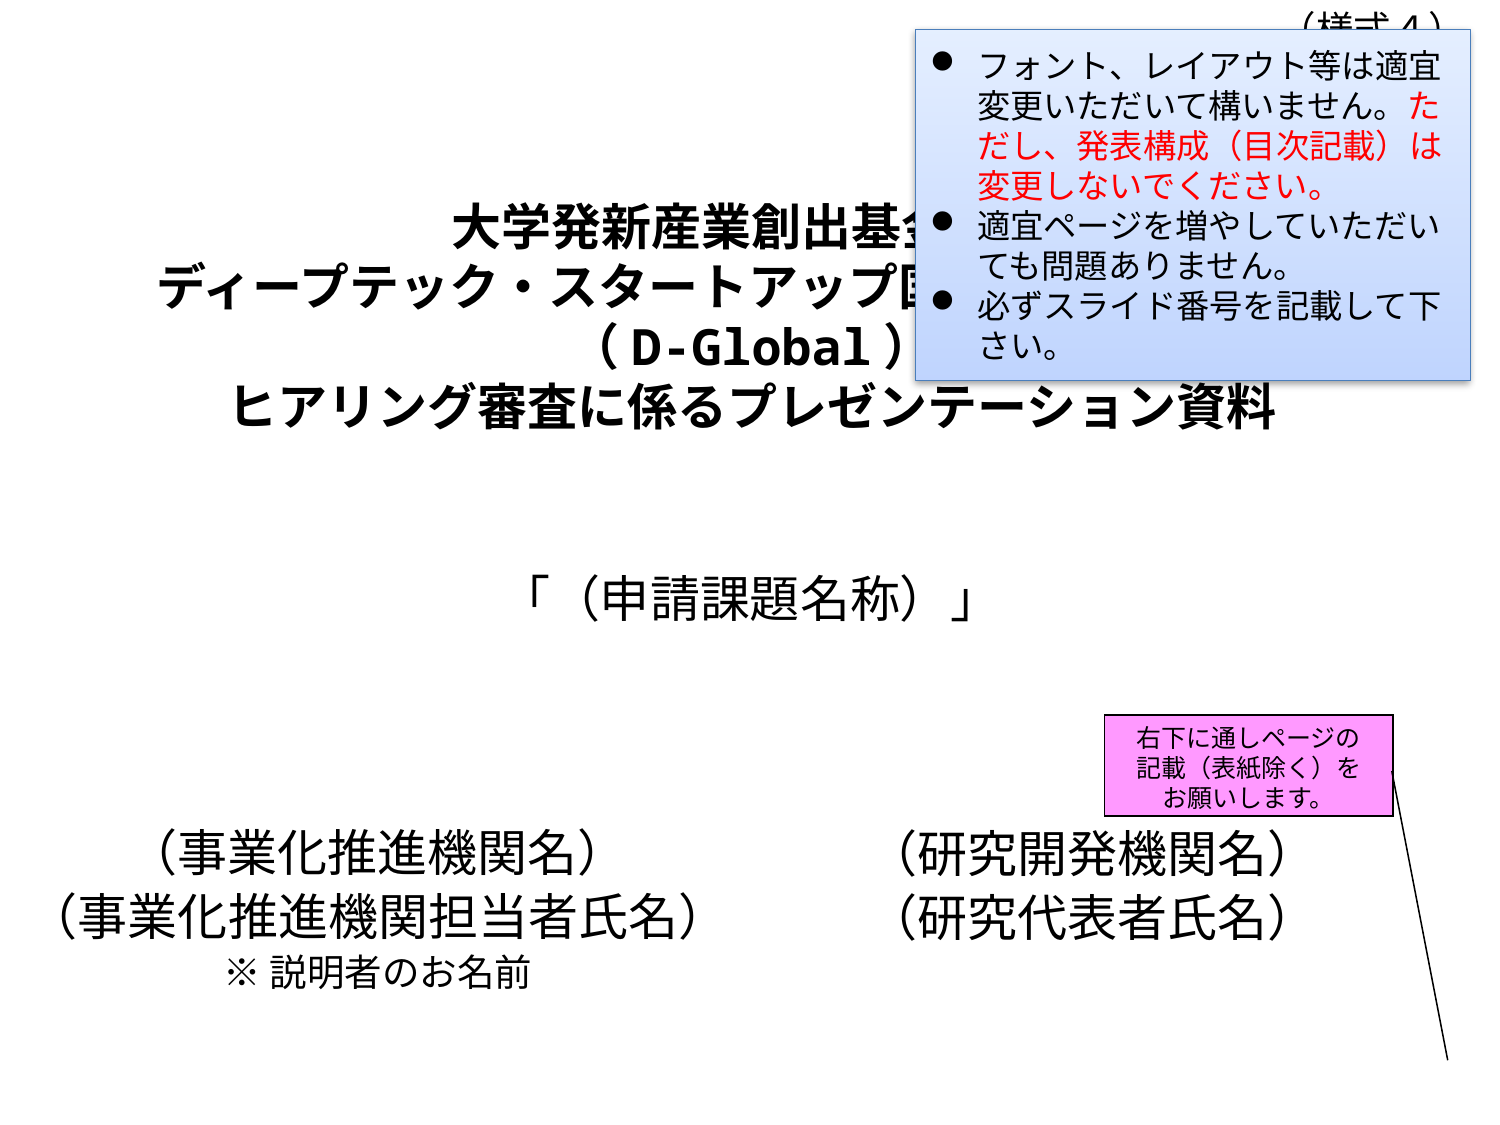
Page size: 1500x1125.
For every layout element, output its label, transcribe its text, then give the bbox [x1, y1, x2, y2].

subtitle （事業化推進機関名） （事業化推進機関担当者氏名） ※説明者のお名前 [0, 822, 761, 1047]
text_box 右下に通しページの 記載（表紙除く）を お願いします。 [1104, 715, 1402, 822]
text_box （研究開発機関名） （研究代表者氏名） [761, 822, 1424, 1071]
text_box 「（申請課題名称）」 [395, 567, 1105, 650]
text_box （様式４） [1257, 3, 1488, 52]
title 大学発新産業創出基金事業 ディープテック・スタートアップ国際展開プログラム （D-Global） ヒアリング審査に係るプレゼンテーション資料 [44, 149, 1459, 481]
text_box フォント、レイアウト等は適宜変更いただいて構いません。ただし、発表構成（目次記載）は変更しないでください。 適宜ページを増やしていただいても問題ありません。 必ずスライド番号を記載して下さい。 [915, 29, 1471, 381]
